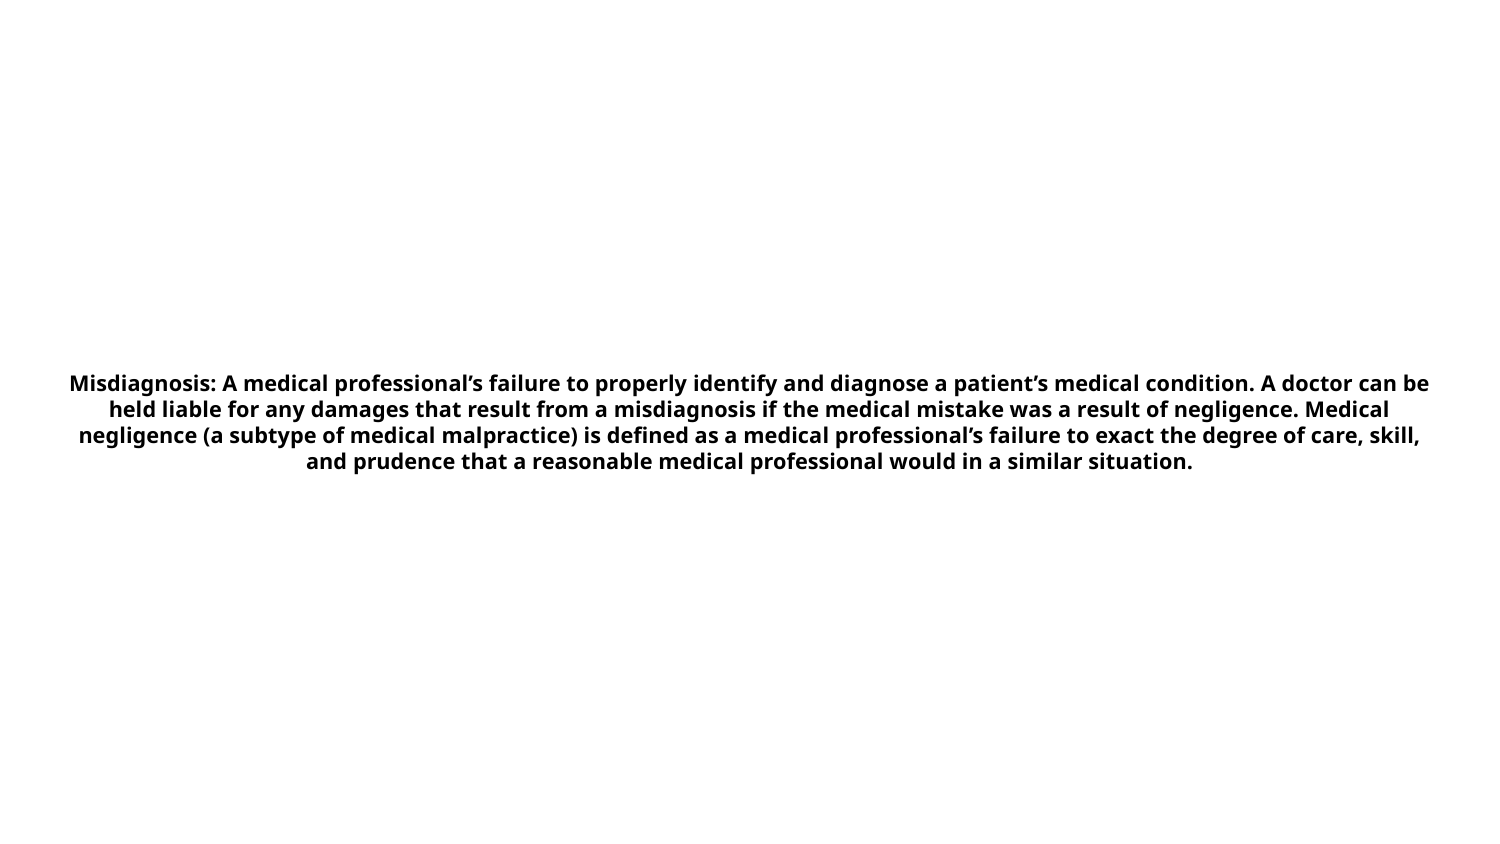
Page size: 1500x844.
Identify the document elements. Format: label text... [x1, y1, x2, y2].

title Misdiagnosis: A medical professional’s failure to properly identify and diagnose a patient’s medical condition. A doctor can be held liable for any damages that result from a misdiagnosis if the medical mistake was a result of negligence. Medical negligence (a subtype of medical malpractice) is defined as a medical professional’s failure to exact the degree of care, skill, and prudence that a reasonable medical professional would in a similar situation. [51, 352, 1449, 491]
